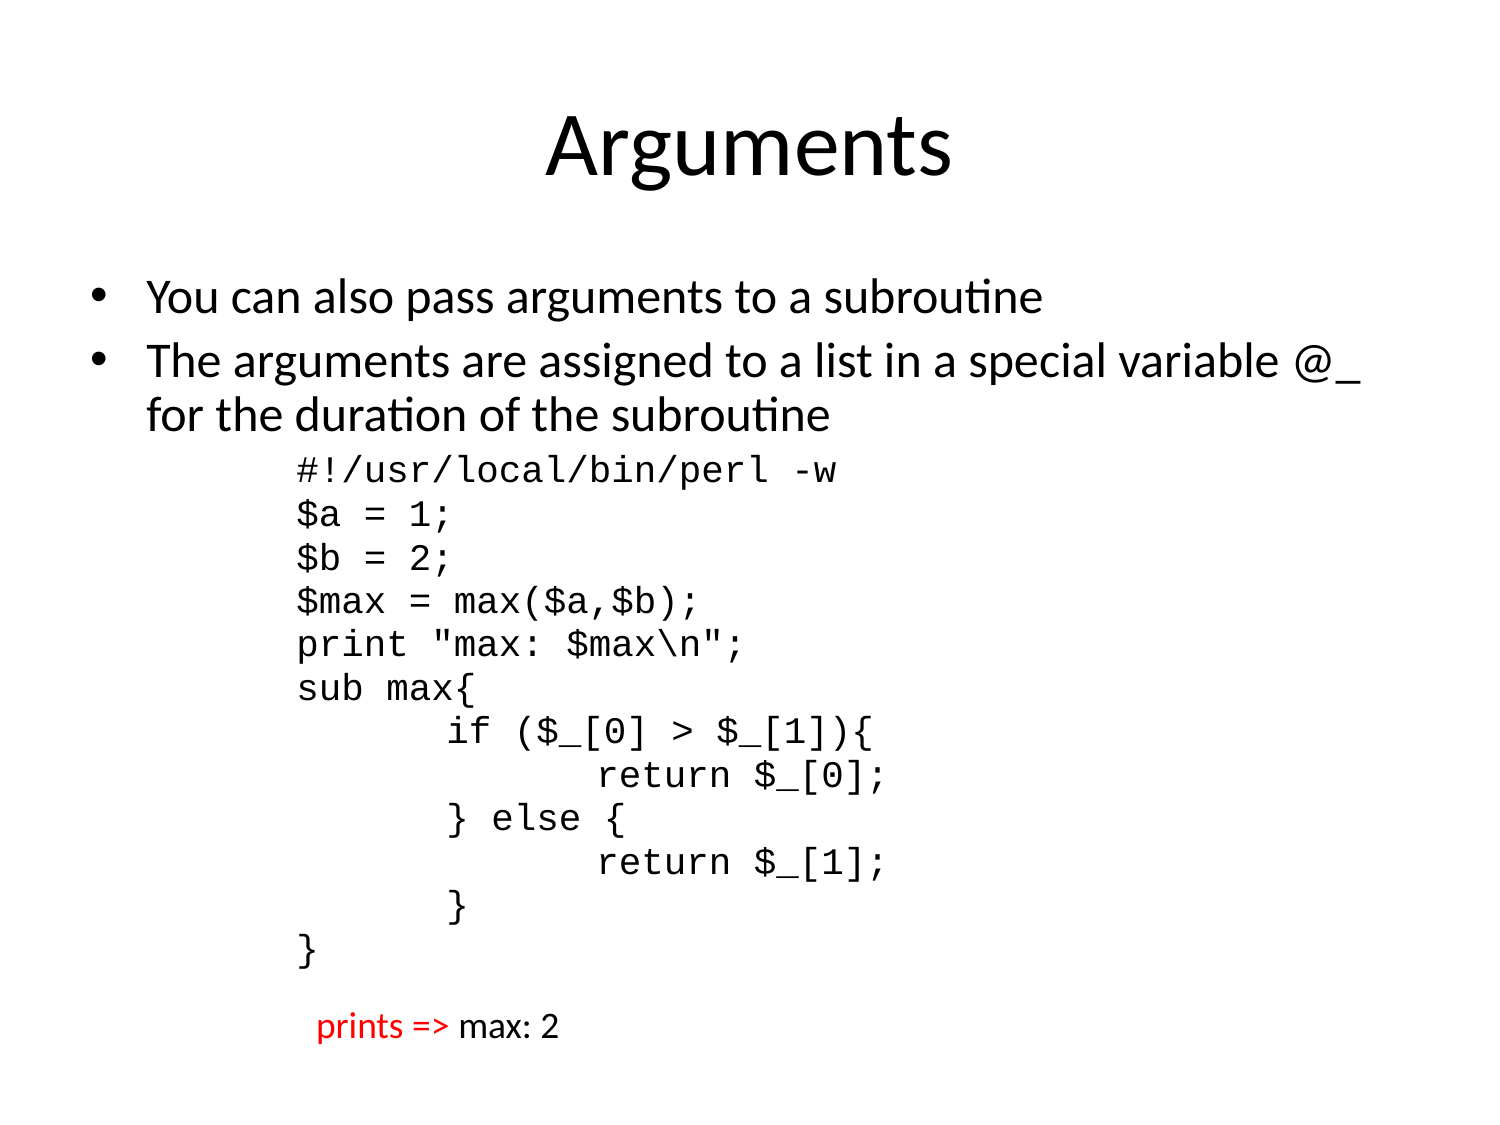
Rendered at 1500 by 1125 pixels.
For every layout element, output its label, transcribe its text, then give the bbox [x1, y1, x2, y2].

title Arguments [75, 45, 1425, 233]
text_box prints => max: 2 [1, 999, 575, 1055]
list You can also pass arguments to a subroutine The arguments are assigned to a list in a special variable @_ for the duration of the subroutine #!/usr/local/bin/perl -w $a = 1; $b = 2; $max = max($a,$b); print "max: $max\n"; sub max{ if ($_[0] > $_[1]){ return $_[0]; } else { return $_[1]; } } [75, 262, 1425, 1005]
